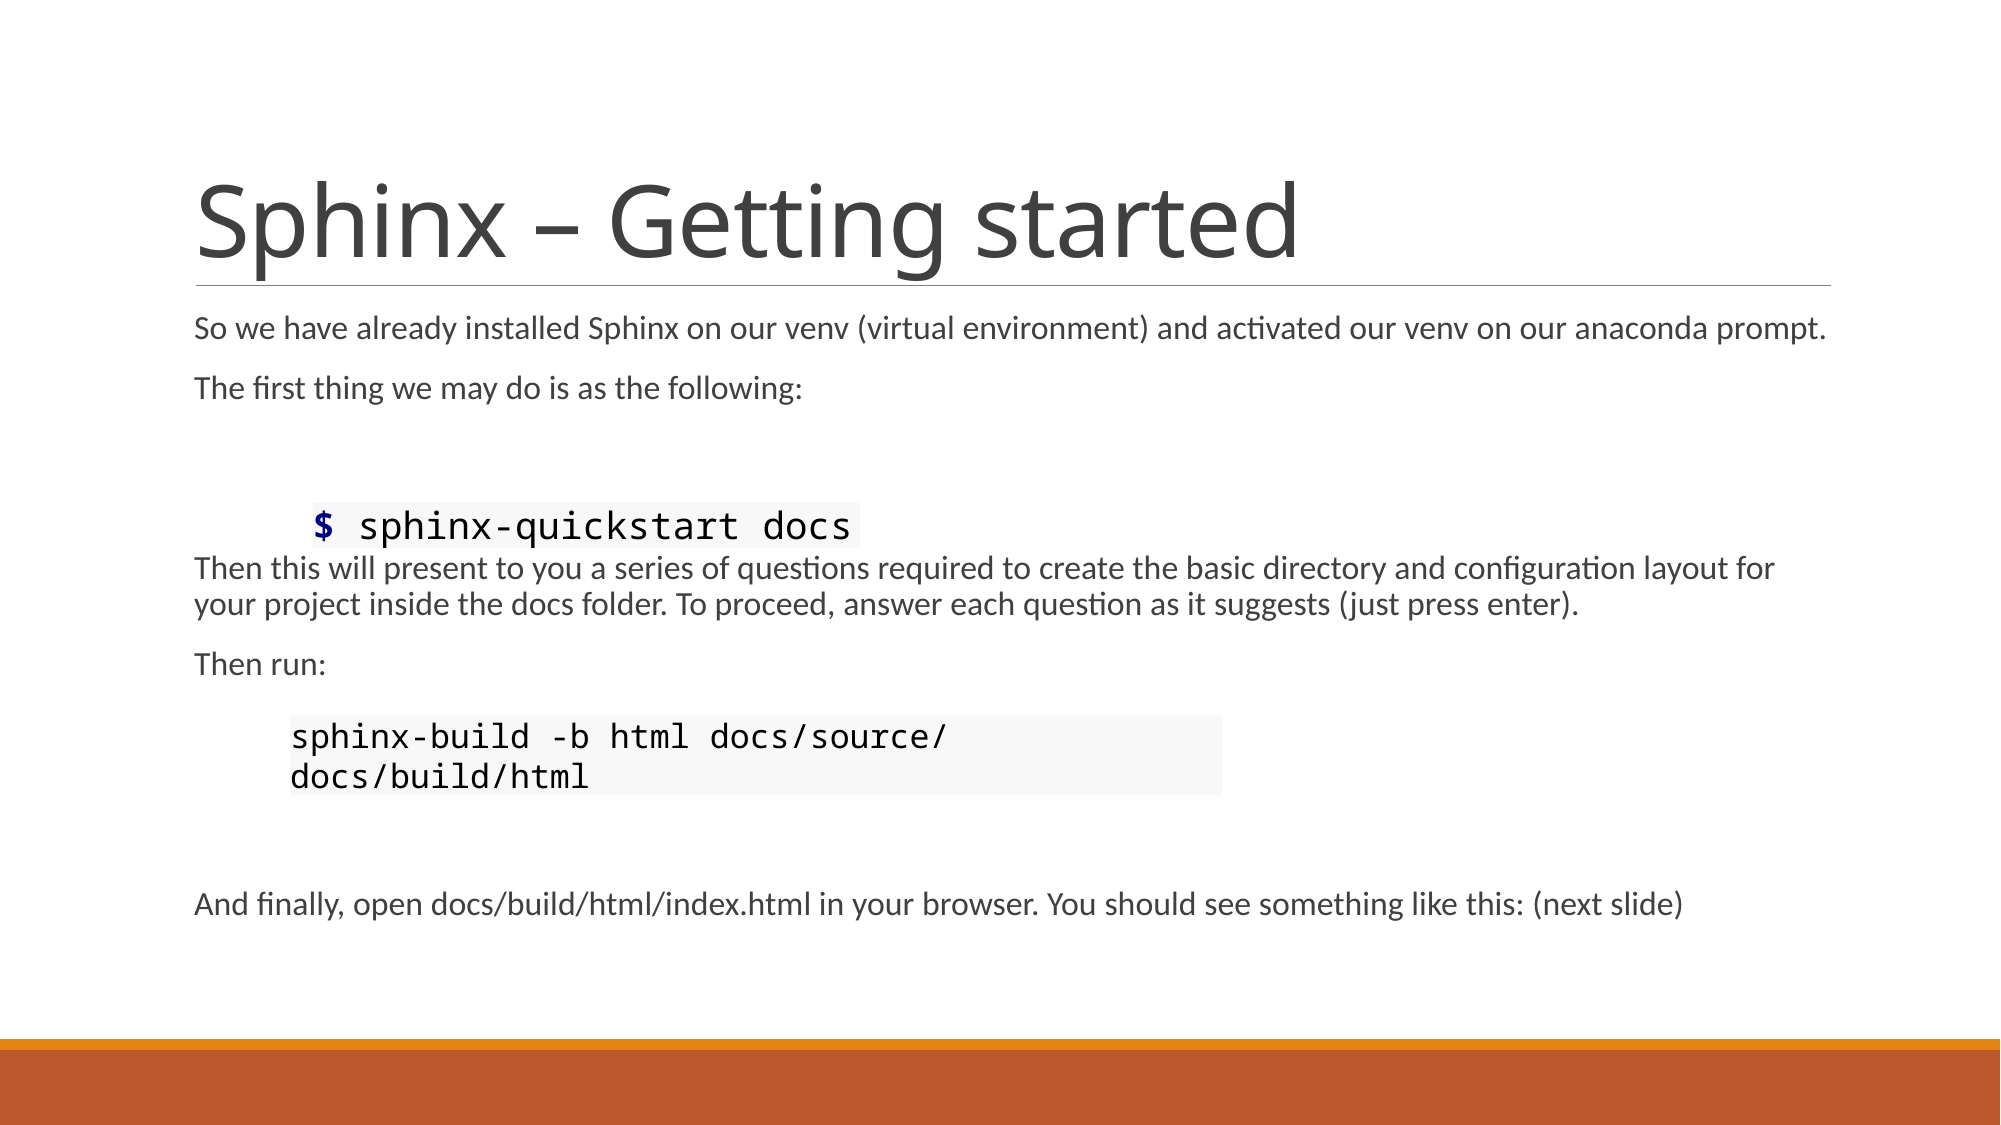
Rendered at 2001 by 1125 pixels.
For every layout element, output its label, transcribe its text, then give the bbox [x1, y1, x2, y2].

title Sphinx – Getting started [180, 47, 1830, 285]
list So we have already installed Sphinx on our venv (virtual environment) and activated our venv on our anaconda prompt. The first thing we may do is as the following: Then this will present to you a series of questions required to create the basic directory and configuration layout for your project inside the docs folder. To proceed, answer each question as it suggests (just press enter). Then run: And finally, open docs/build/html/index.html in your browser. You should see something like this: (next slide) [180, 302, 1830, 963]
text_box sphinx-build -b html docs/source/ docs/build/html [290, 715, 1223, 796]
text_box $ sphinx-quickstart docs [312, 502, 860, 548]
